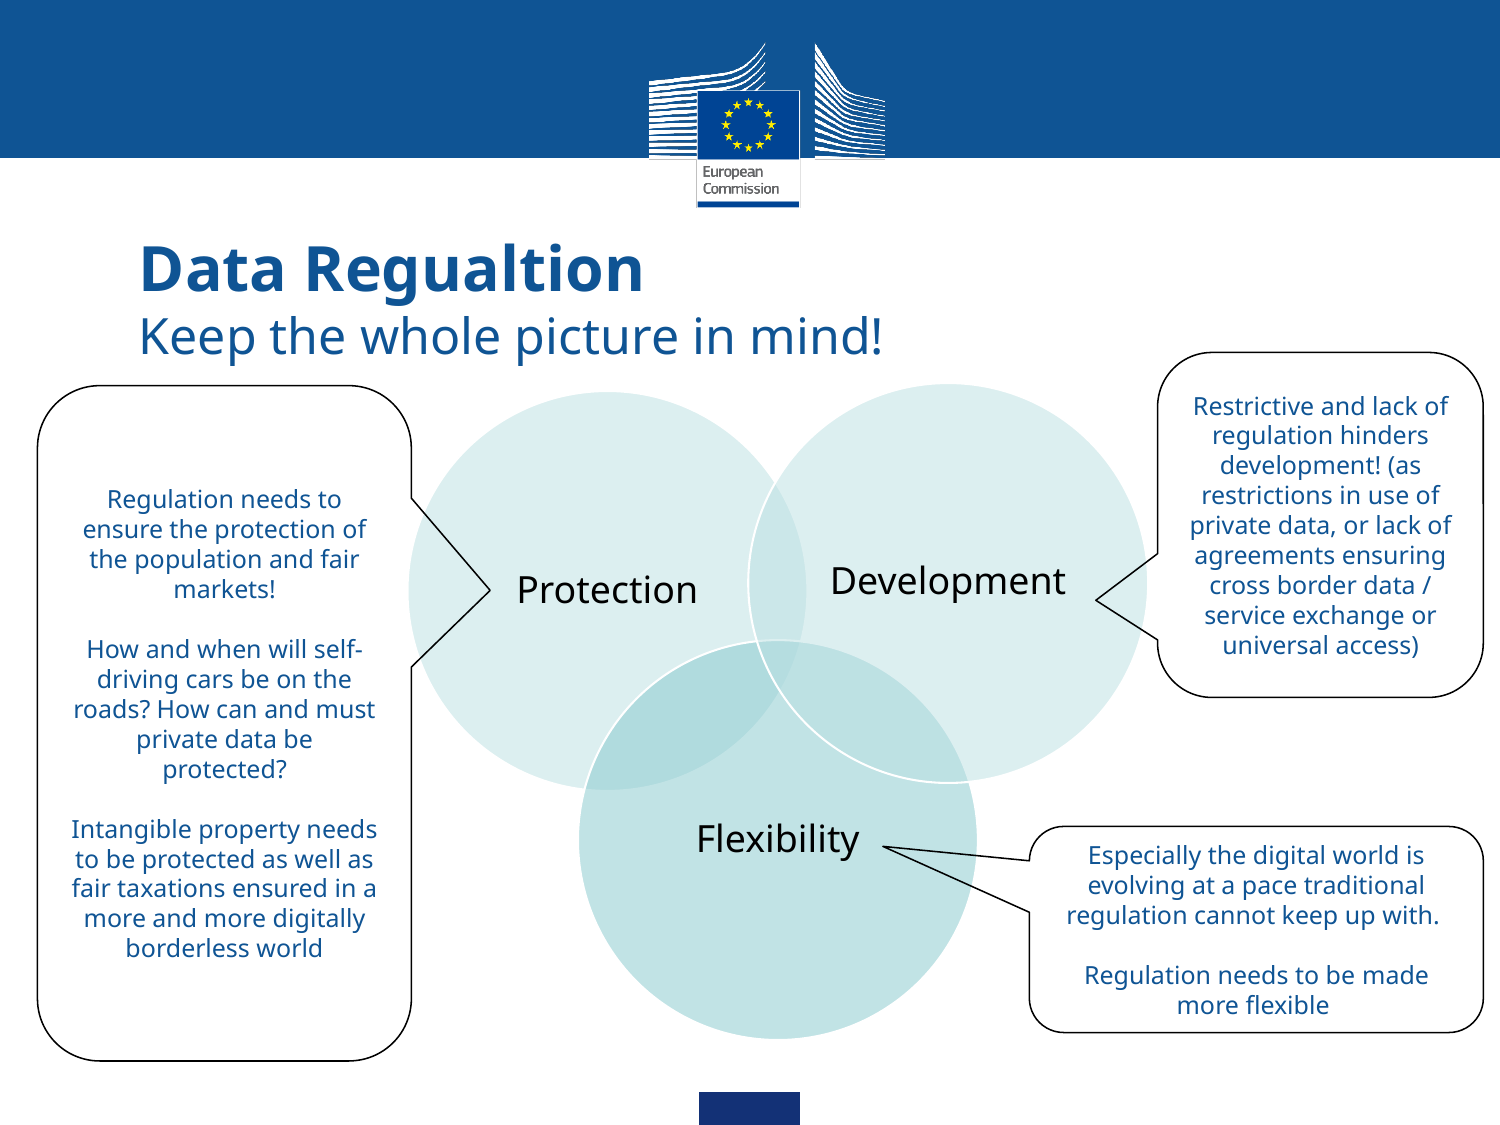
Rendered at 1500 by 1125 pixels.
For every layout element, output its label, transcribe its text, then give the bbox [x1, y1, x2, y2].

picture [649, 42, 885, 208]
text_box Especially the digital world is evolving at a pace traditional regulation cannot keep up with. Regulation needs to be made more flexible [1278, 826, 1484, 1033]
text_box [277, 373, 1278, 1041]
text_box Regulation needs to ensure the protection of the population and fair markets! How and when will self-driving cars be on the roads? How can and must private data be protected? Intangible property needs to be protected as well as fair taxations ensured in a more and more digitally borderless world [37, 385, 395, 1061]
title Data Regualtion Keep the whole picture in mind! [64, 219, 1415, 374]
text_box Restrictive and lack of regulation hinders development! (as restrictions in use of private data, or lack of agreements ensuring cross border data / service exchange or universal access) [1169, 352, 1484, 698]
